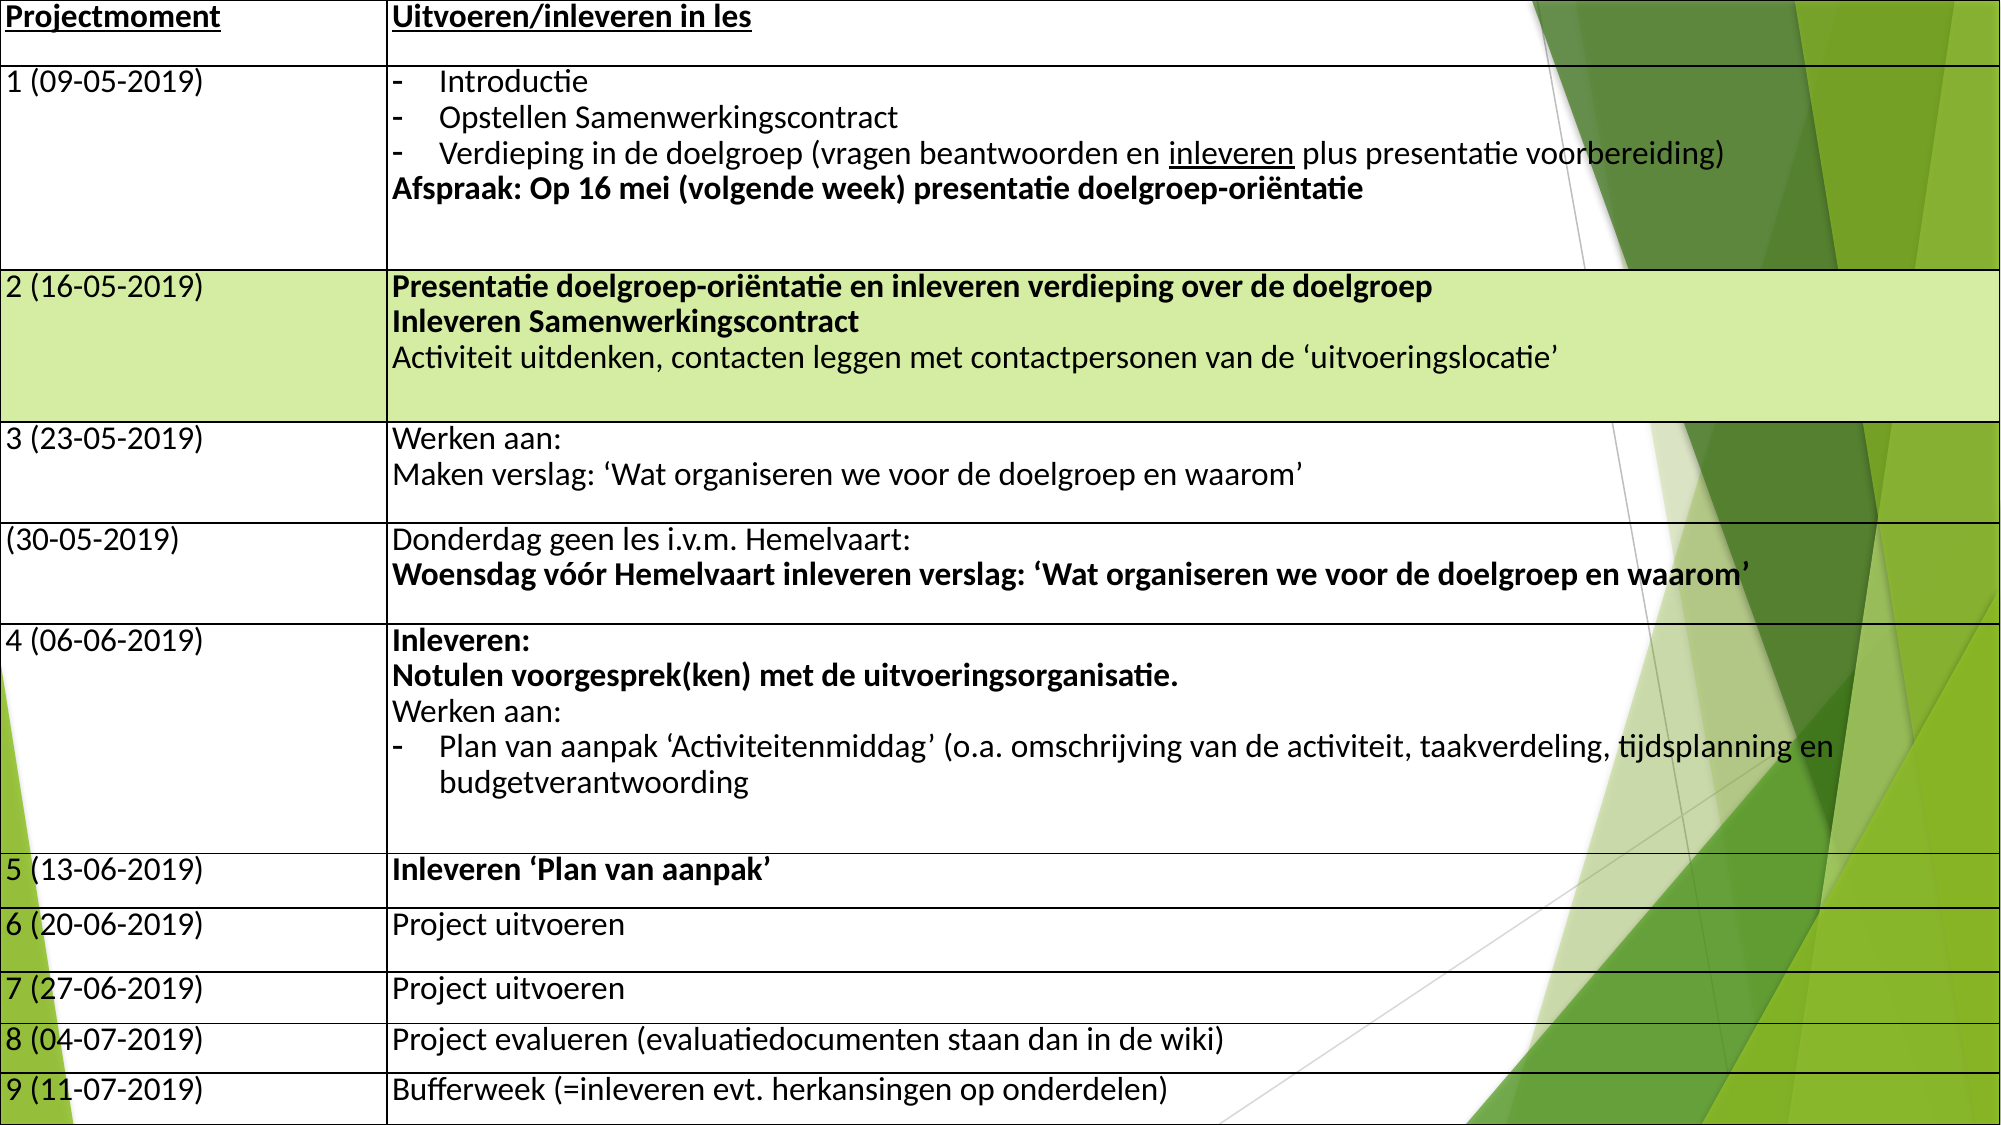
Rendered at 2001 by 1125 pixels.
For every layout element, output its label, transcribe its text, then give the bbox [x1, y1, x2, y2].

table_cell (30-05-2019) [1, 524, 386, 623]
table_cell 5 (13-06-2019) [1, 854, 386, 907]
table_cell Introductie Opstellen Samenwerkingscontract Verdieping in de doelgroep (vragen beantwoorden en inleveren plus presentatie voorbereiding) Afspraak: Op 16 mei (volgende week) presentatie doelgroep-oriëntatie [388, 67, 1999, 269]
table_cell Project uitvoeren [388, 973, 1999, 1023]
table_cell Project uitvoeren [388, 909, 1999, 971]
table_header Projectmoment [1, 1, 386, 65]
table_cell Bufferweek (=inleveren evt. herkansingen op onderdelen) [388, 1074, 1999, 1124]
table_header Uitvoeren/inleveren in les [388, 1, 1999, 65]
table_cell 2 (16-05-2019) [1, 271, 386, 421]
table_cell Presentatie doelgroep-oriëntatie en inleveren verdieping over de doelgroep Inleveren Samenwerkingscontract Activiteit uitdenken, contacten leggen met contactpersonen van de ‘uitvoeringslocatie’ [388, 271, 1999, 421]
table_cell 7 (27-06-2019) [1, 973, 386, 1023]
table_cell Donderdag geen les i.v.m. Hemelvaart: Woensdag vóór Hemelvaart inleveren verslag: ‘Wat organiseren we voor de doelgroep en waarom’ [388, 524, 1999, 623]
table_cell 6 (20-06-2019) [1, 909, 386, 971]
table_cell Inleveren ‘Plan van aanpak’ [388, 854, 1999, 907]
table_cell Project evalueren (evaluatiedocumenten staan dan in de wiki) [388, 1024, 1999, 1072]
table_cell Inleveren: Notulen voorgesprek(ken) met de uitvoeringsorganisatie. Werken aan: Plan van aanpak ‘Activiteitenmiddag’ (o.a. omschrijving van de activiteit, taakverdeling, tijdsplanning en budgetverantwoording [388, 625, 1999, 853]
table_cell 3 (23-05-2019) [1, 423, 386, 522]
table_cell 9 (11-07-2019) [1, 1074, 386, 1124]
table_cell 4 (06-06-2019) [1, 625, 386, 853]
table_cell Werken aan: Maken verslag: ‘Wat organiseren we voor de doelgroep en waarom’ [388, 423, 1999, 522]
table_cell 8 (04-07-2019) [1, 1024, 386, 1072]
table_cell 1 (09-05-2019) [1, 67, 386, 269]
